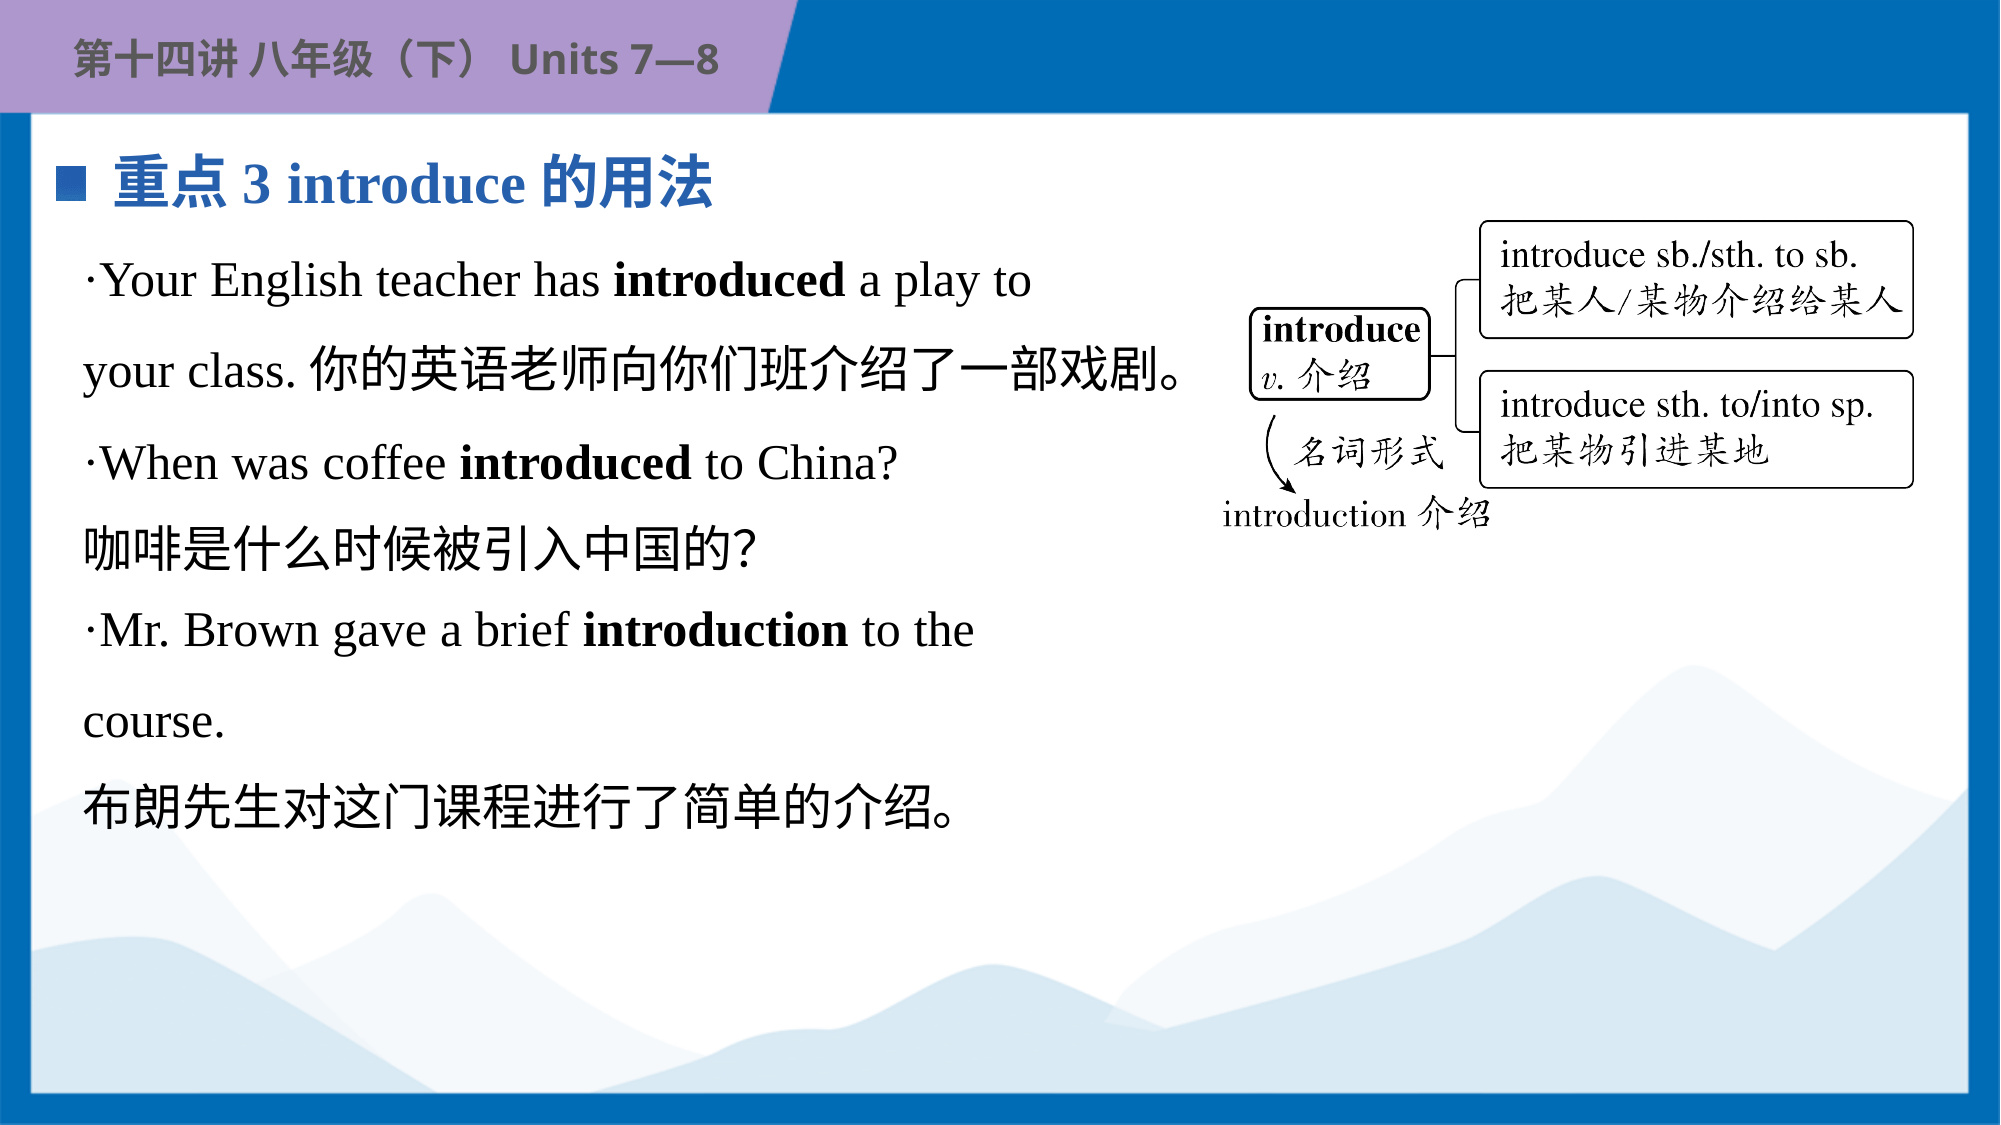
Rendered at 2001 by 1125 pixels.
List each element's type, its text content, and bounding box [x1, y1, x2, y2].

text_box ·Your English teacher has introduced a play to your class.你的英语老师向你们班介绍了一部戏剧。 ·When was coffee introduced to China? 咖啡是什么时候被引入中国的？ [82, 214, 1203, 564]
picture [0, 0, 2000, 1125]
text_box 重点3 introduce的用法 [112, 144, 1917, 215]
text_box ·Mr. Brown gave a brief introduction to the course. 布朗先生对这门课程进行了简单的介绍。 [82, 564, 1918, 826]
